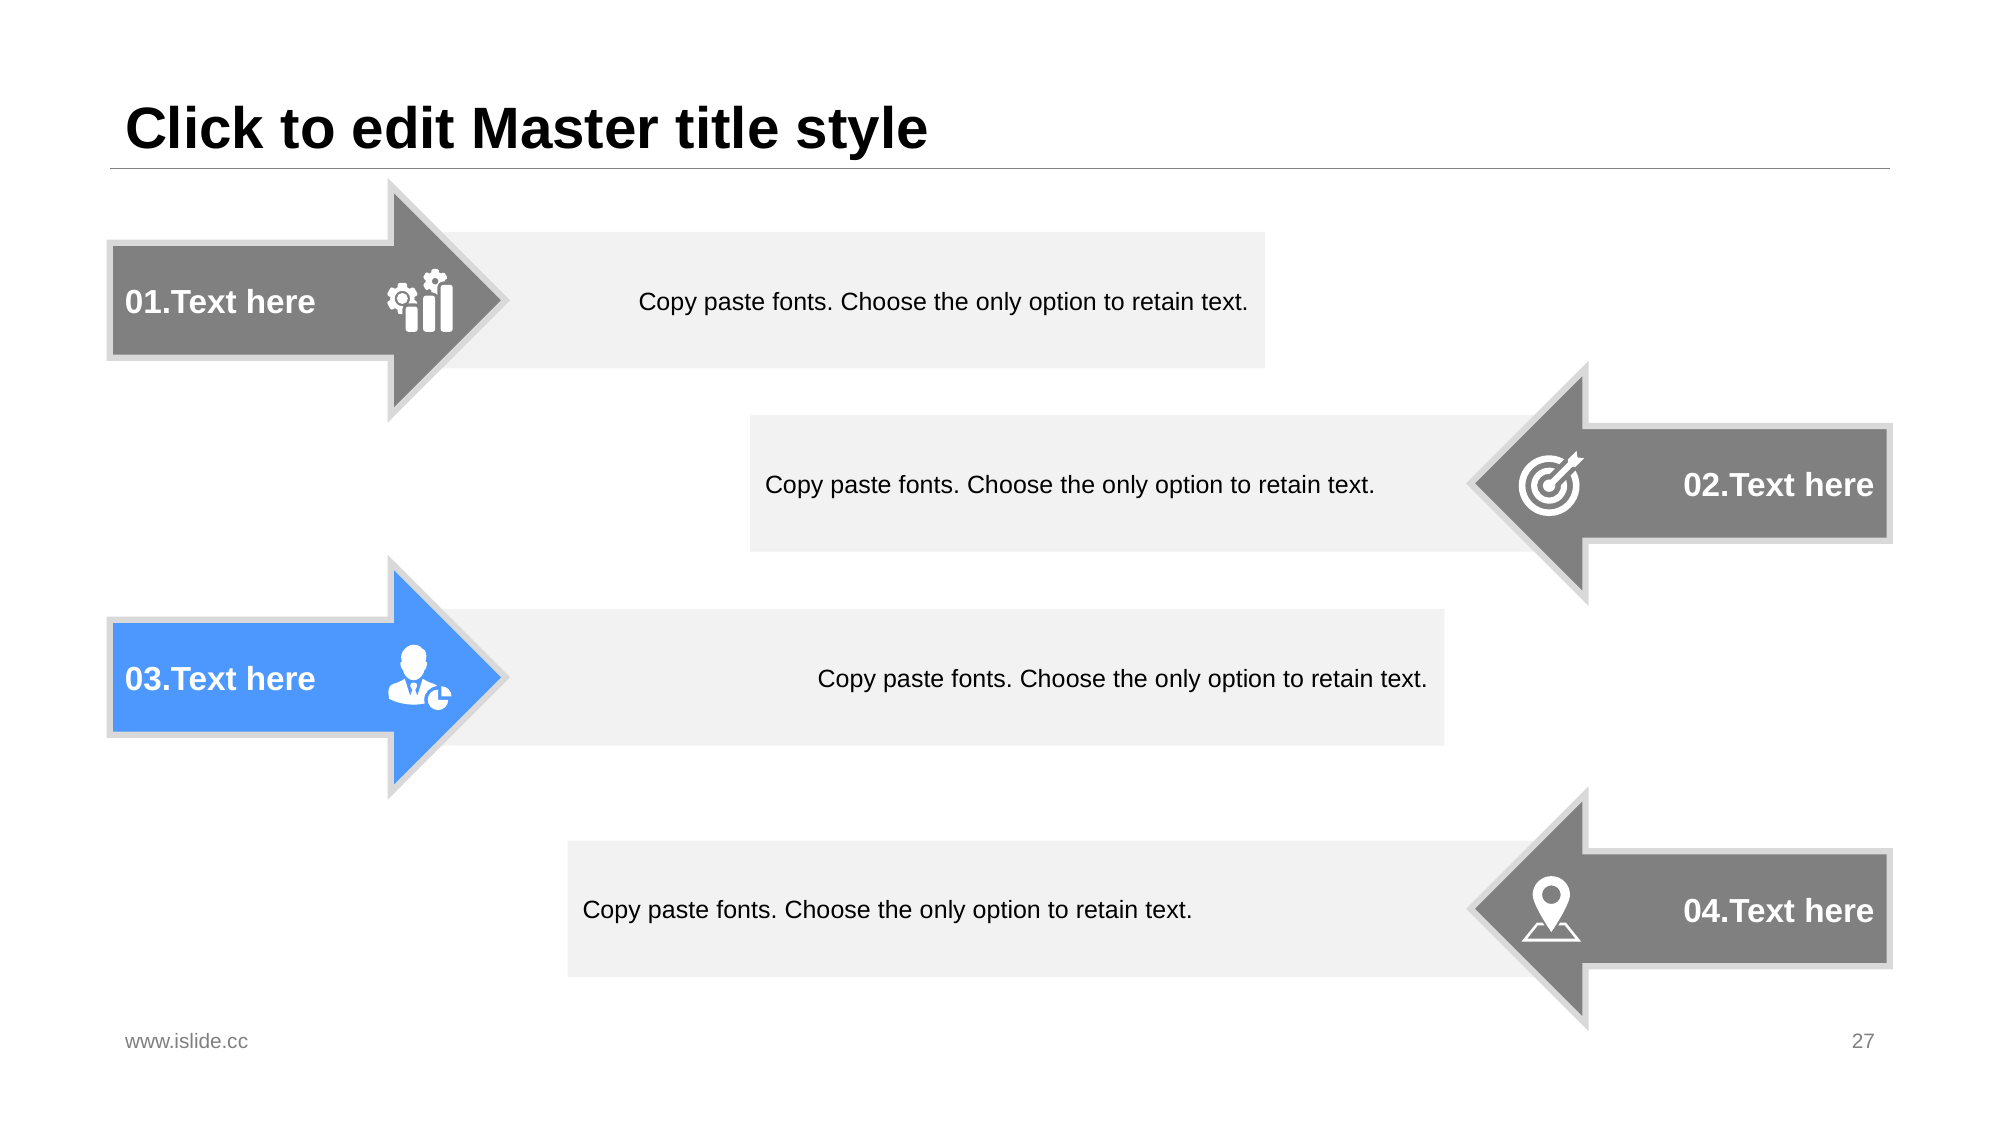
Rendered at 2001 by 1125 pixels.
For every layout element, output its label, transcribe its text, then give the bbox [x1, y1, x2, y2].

title Click to edit Master title style [109, 0, 1890, 169]
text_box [109, 185, 1890, 1024]
footer www.islide.cc [109, 1024, 790, 1058]
slide_number 27 [1412, 1024, 1890, 1058]
